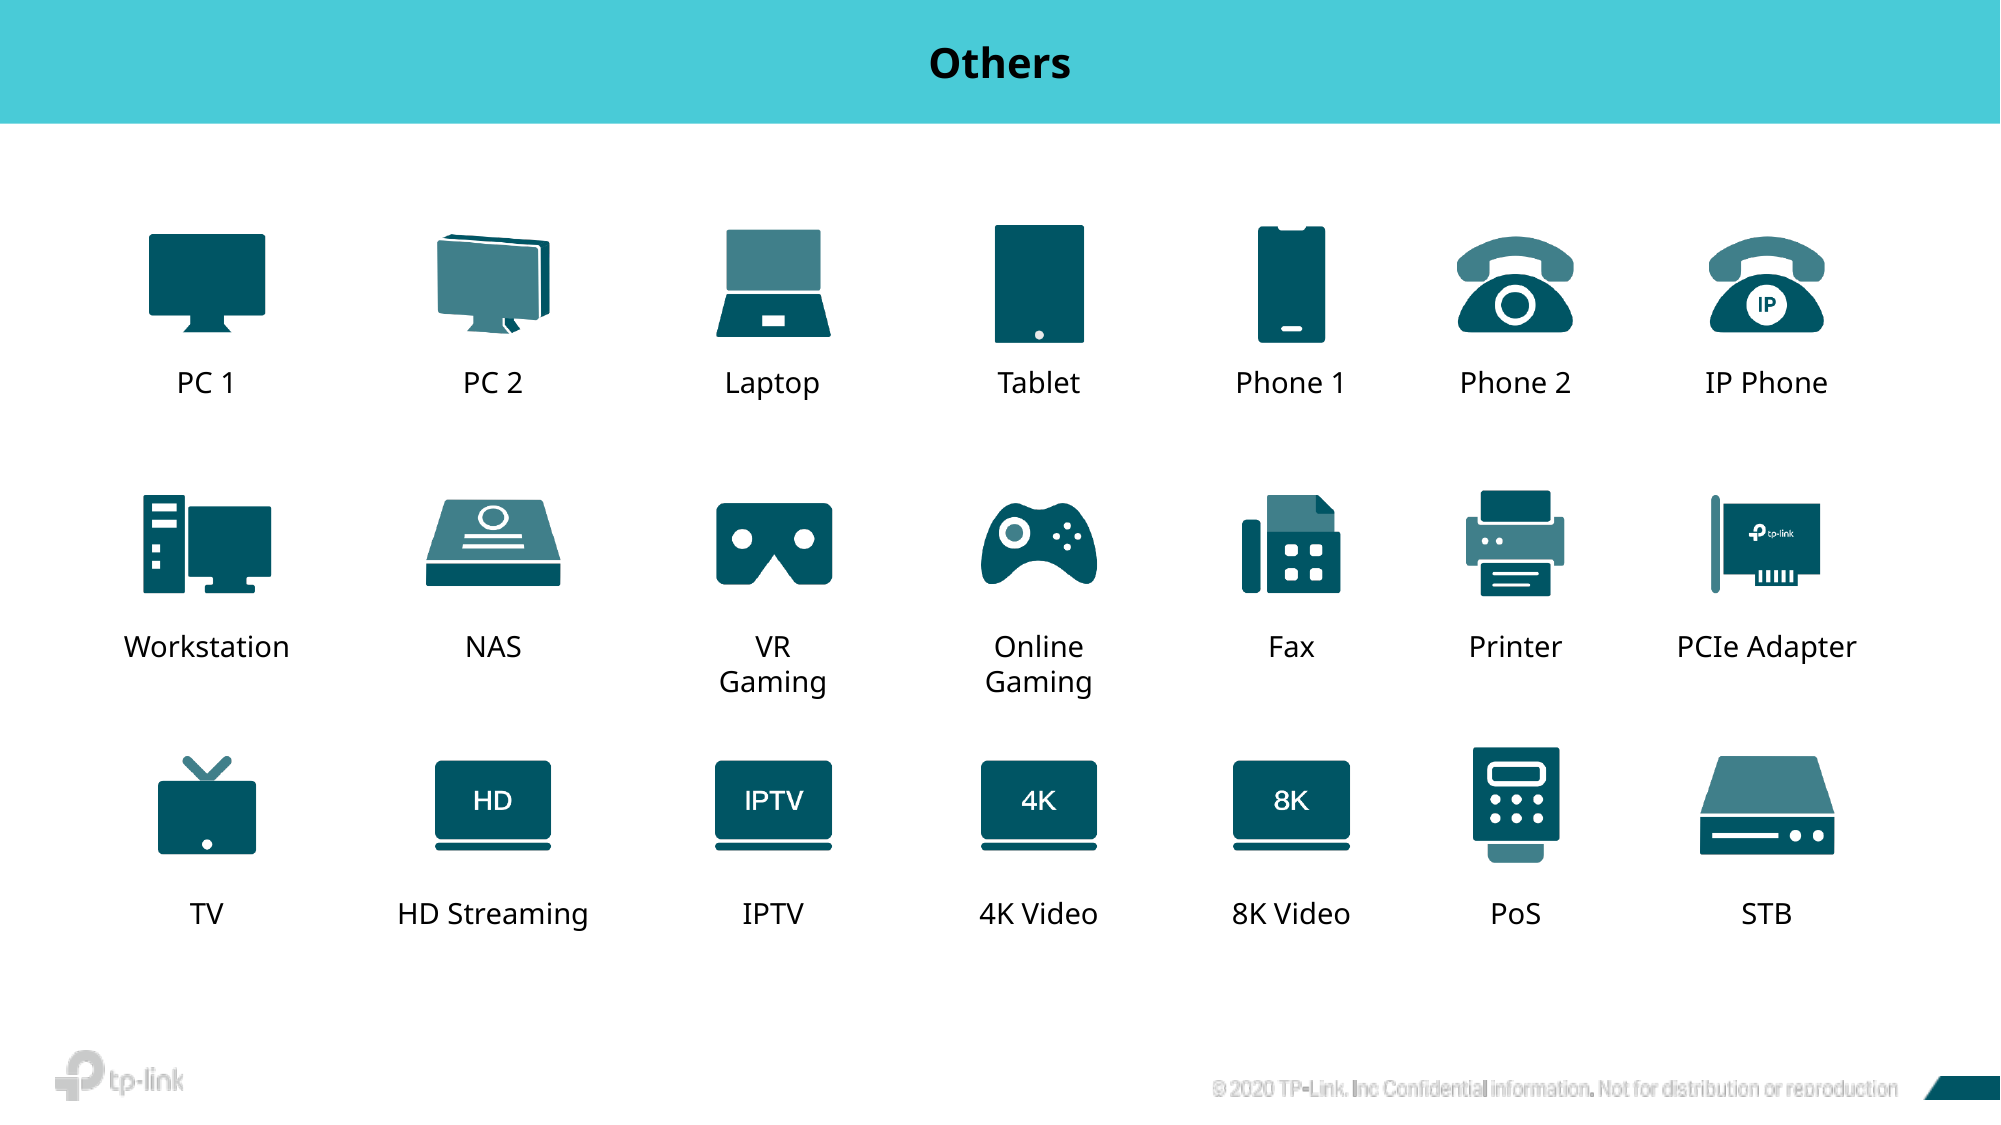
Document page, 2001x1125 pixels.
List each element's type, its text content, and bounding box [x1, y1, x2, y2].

picture [1441, 469, 1590, 617]
text_box HD Streaming [370, 888, 616, 938]
text_box Others [913, 29, 1087, 94]
text_box VR Gaming [687, 621, 859, 706]
text_box 4K Video [916, 888, 1162, 938]
picture [419, 209, 567, 358]
text_box PC 2 [370, 357, 616, 407]
text_box Laptop [665, 357, 880, 407]
picture [1441, 730, 1590, 878]
picture [133, 730, 281, 878]
picture [965, 730, 1113, 878]
text_box 8K Video [1169, 888, 1414, 938]
text_box STB [1681, 888, 1853, 938]
picture [419, 469, 567, 617]
text_box Online Gaming [926, 621, 1152, 706]
text_box Workstation [99, 621, 314, 671]
text_box IP Phone [1681, 357, 1853, 407]
picture [1217, 209, 1366, 358]
text_box IPTV [651, 888, 896, 945]
picture [965, 209, 1113, 358]
text_box Fax [1206, 621, 1378, 671]
picture [699, 469, 848, 617]
slide_number [1873, 1058, 1992, 1119]
picture [699, 209, 848, 358]
picture [1217, 730, 1366, 878]
picture [1441, 209, 1590, 358]
picture [1693, 469, 1841, 617]
picture [419, 730, 567, 878]
text_box Phone 2 [1408, 357, 1623, 407]
text_box Printer [1430, 621, 1602, 671]
picture [1693, 730, 1841, 878]
picture [1217, 469, 1366, 617]
text_box NAS [407, 621, 579, 671]
text_box Phone 1 [1184, 357, 1399, 407]
picture [699, 730, 848, 878]
text_box PC 1 [84, 357, 330, 407]
picture [133, 209, 281, 358]
text_box Tablet [931, 357, 1146, 407]
picture [1693, 209, 1841, 358]
picture [965, 469, 1113, 617]
picture [133, 469, 281, 617]
text_box PCIe Adapter [1627, 621, 1907, 671]
text_box [0, 0, 2000, 125]
text_box PoS [1430, 888, 1602, 938]
text_box TV [84, 888, 330, 938]
